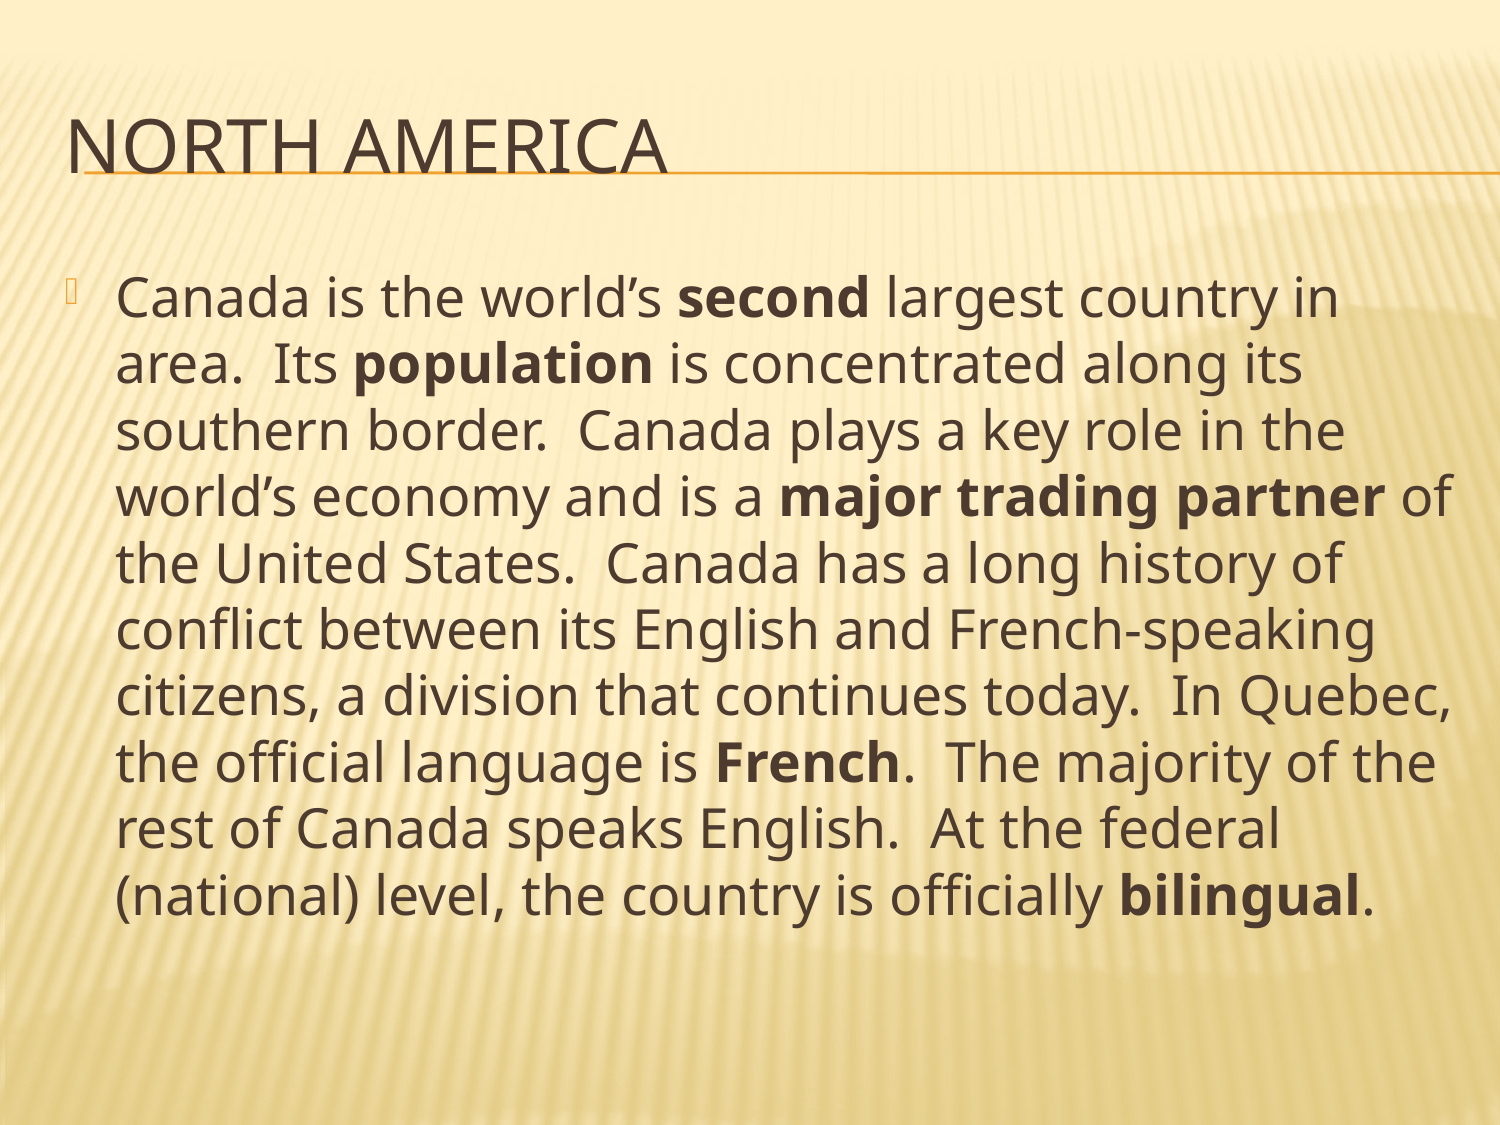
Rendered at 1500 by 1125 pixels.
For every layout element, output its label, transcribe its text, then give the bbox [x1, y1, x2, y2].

list Canada is the world’s second largest country in area. Its population is concentrated along its southern border. Canada plays a key role in the world’s economy and is a major trading partner of the United States. Canada has a long history of conflict between its English and French-speaking citizens, a division that continues today. In Quebec, the official language is French. The majority of the rest of Canada speaks English. At the federal (national) level, the country is officially bilingual. [50, 254, 1475, 998]
title North America [50, 75, 1475, 213]
